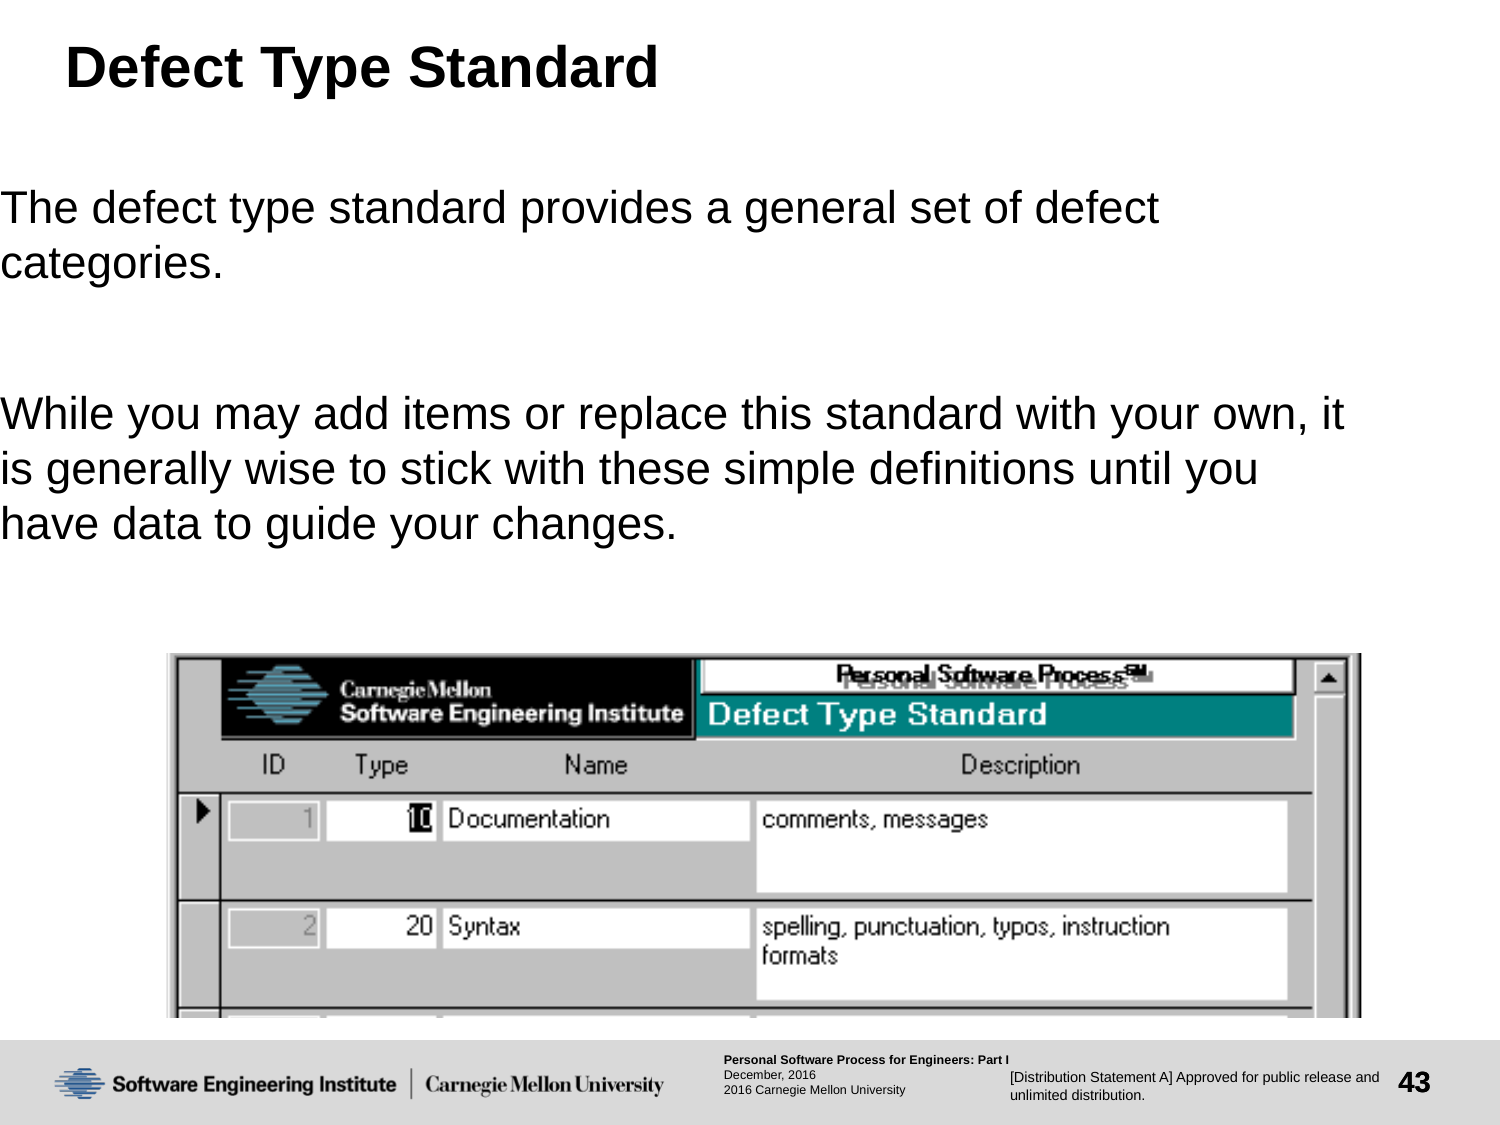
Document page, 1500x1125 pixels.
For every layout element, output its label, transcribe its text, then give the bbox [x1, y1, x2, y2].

text_box [137, 912, 1388, 1063]
list The defect type standard provides a general set of defect categories. While you may add items or replace this standard with your own, it is generally wise to stick with these simple definitions until you have data to guide your changes. [0, 177, 1365, 1000]
picture [46, 1061, 673, 1104]
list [166, 653, 1362, 1018]
title Defect Type Standard [65, 37, 1313, 148]
